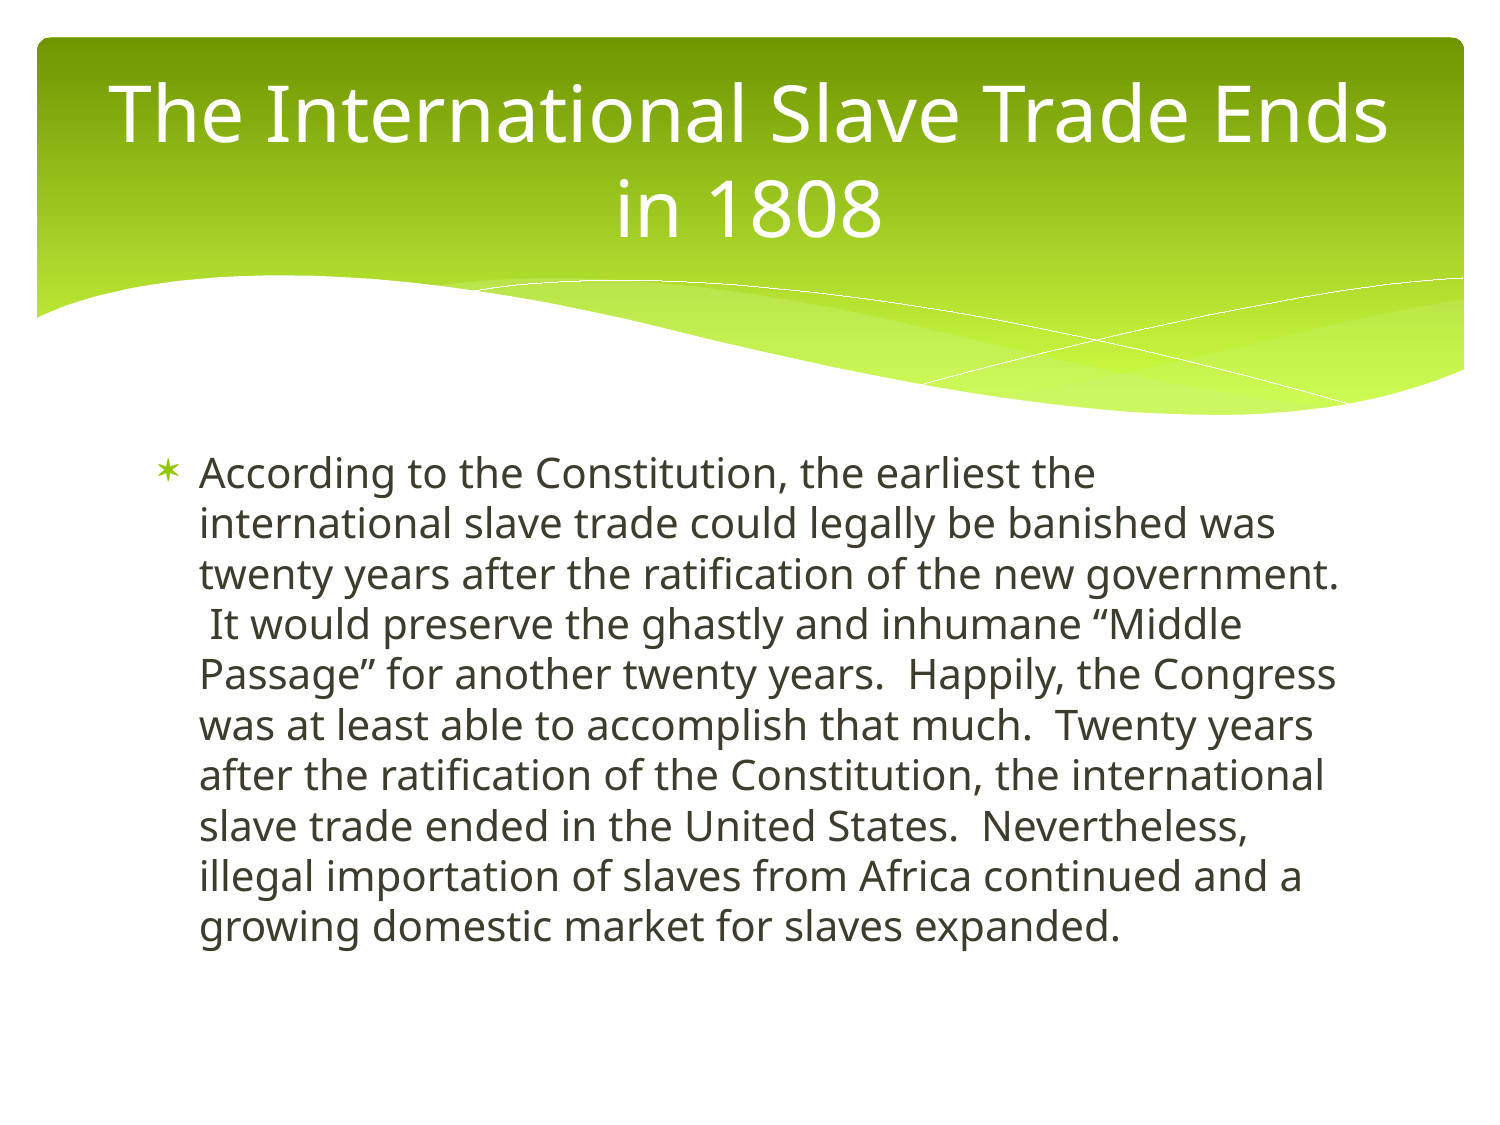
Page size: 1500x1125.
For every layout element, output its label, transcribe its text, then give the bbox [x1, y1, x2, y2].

list According to the Constitution, the earliest the international slave trade could legally be banished was twenty years after the ratification of the new government. It would preserve the ghastly and inhumane “Middle Passage” for another twenty years. Happily, the Congress was at least able to accomplish that much. Twenty years after the ratification of the Constitution, the international slave trade ended in the United States. Nevertheless, illegal importation of slaves from Africa continued and a growing domestic market for slaves expanded. [143, 438, 1359, 1005]
title The International Slave Trade Ends in 1808 [75, 55, 1425, 261]
